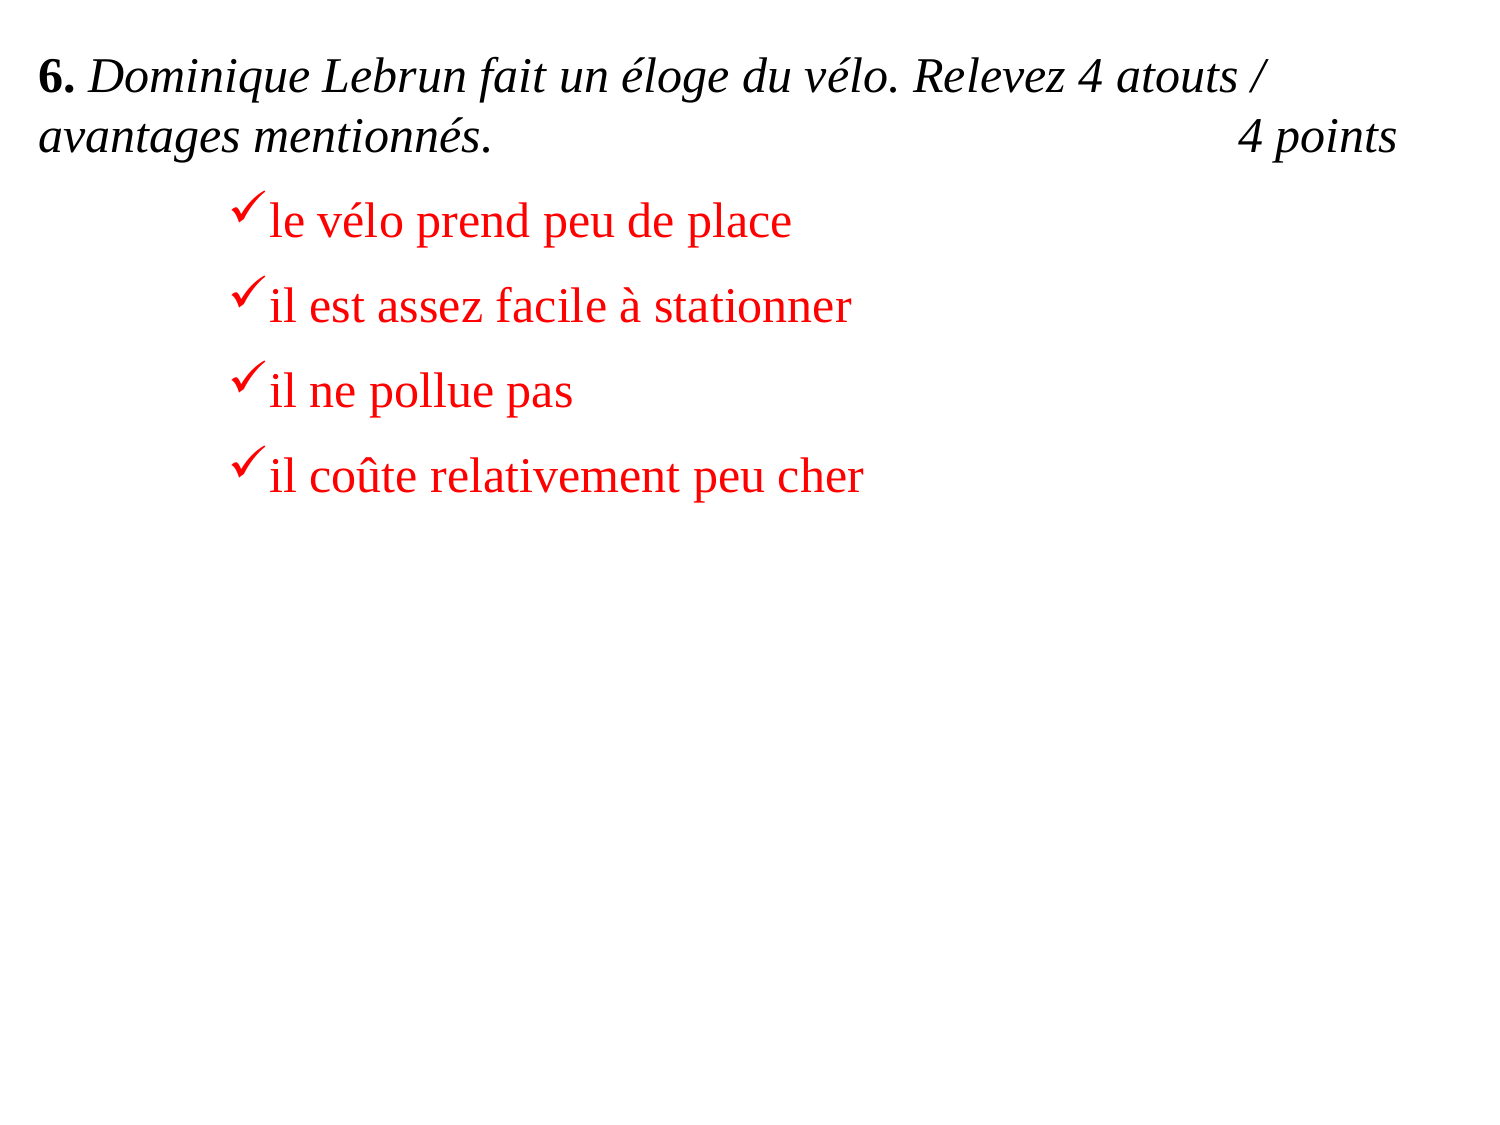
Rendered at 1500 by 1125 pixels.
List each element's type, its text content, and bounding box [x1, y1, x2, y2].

text_box 6. Dominique Lebrun fait un éloge du vélo. Relevez 4 atouts / avantages mentionnés. 4 points le vélo prend peu de place il est assez facile à stationner il ne pollue pas il coûte relativement peu cher [23, 35, 1465, 510]
